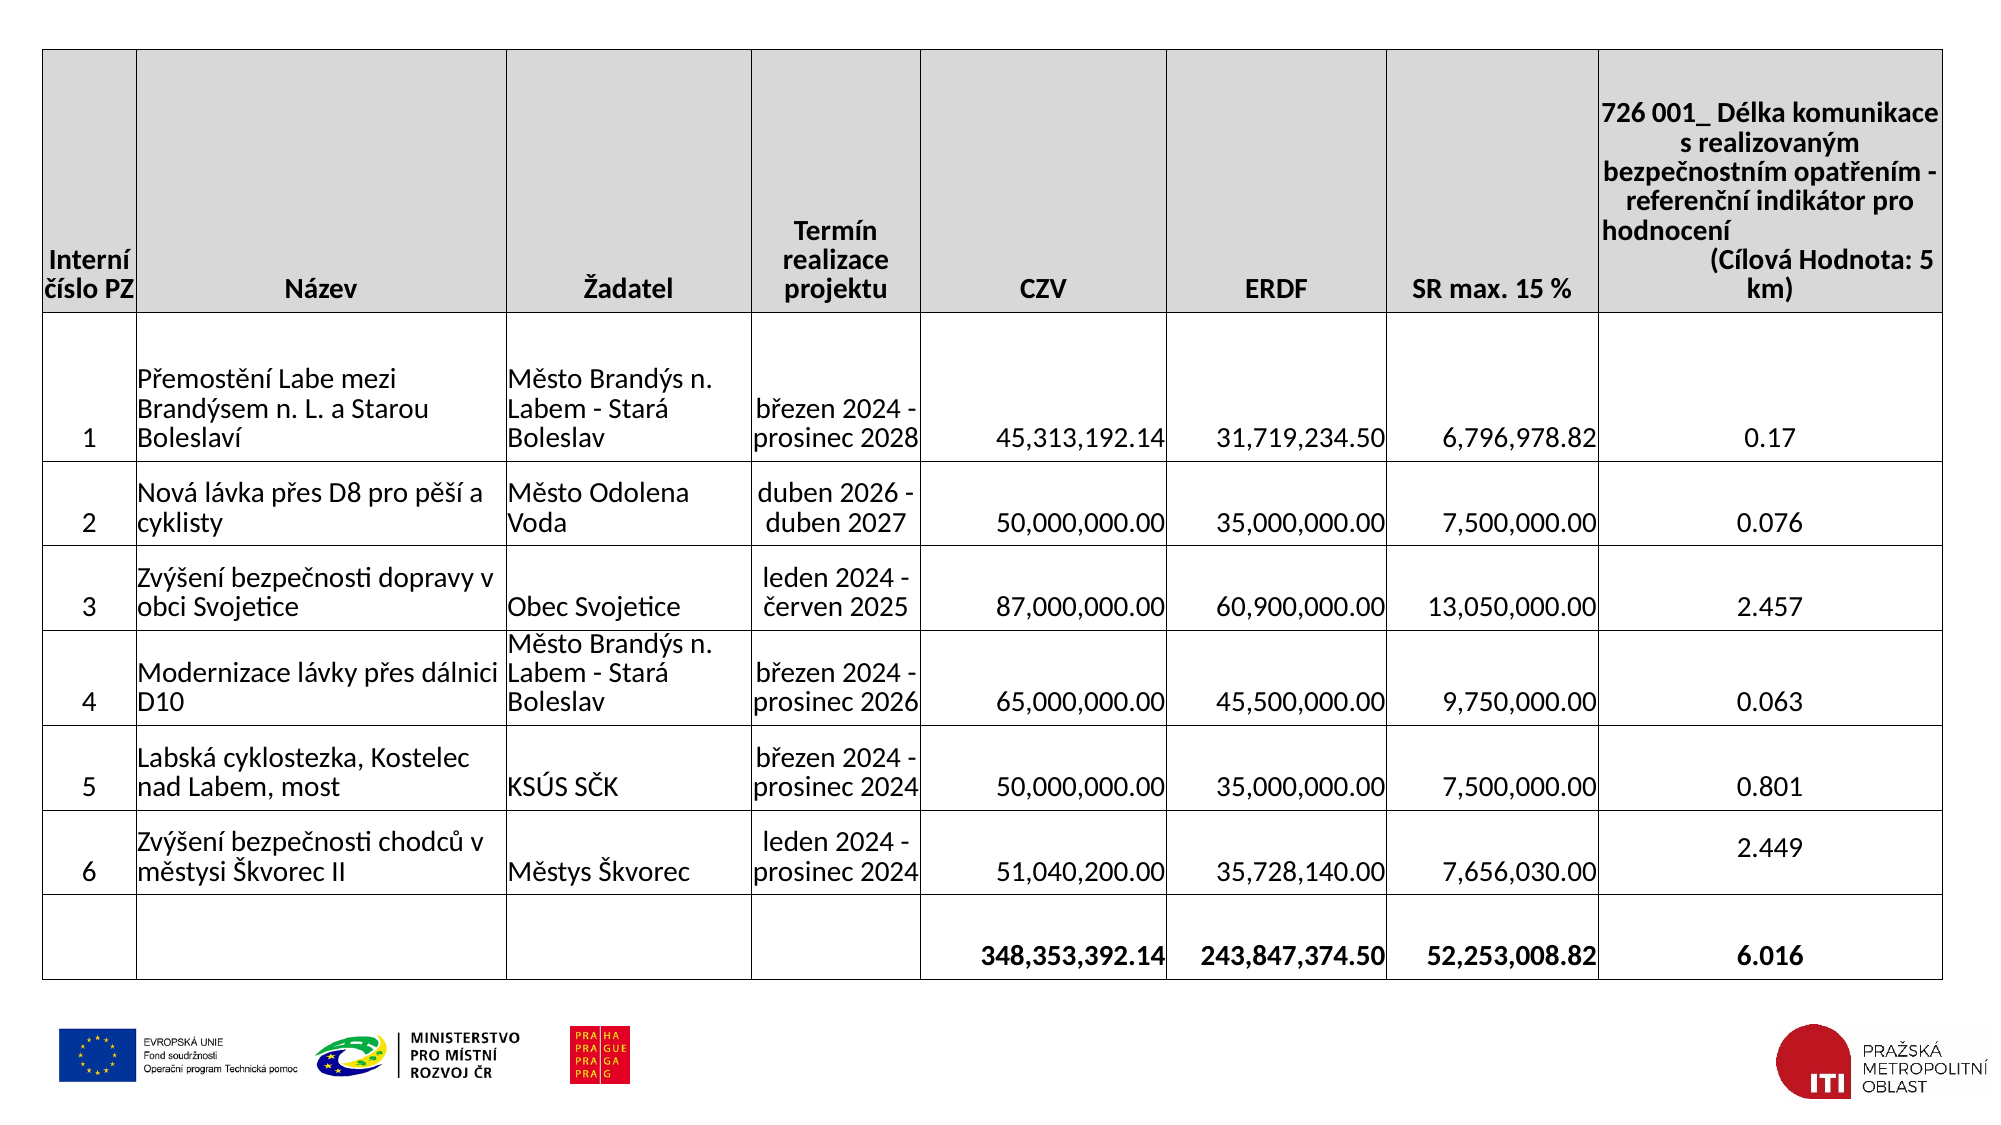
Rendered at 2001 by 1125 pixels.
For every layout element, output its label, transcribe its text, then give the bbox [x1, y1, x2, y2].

table_cell 35,728,140.00 [1167, 811, 1386, 894]
table_cell leden 2024 - červen 2025 [752, 546, 920, 630]
table_header Žadatel [507, 50, 751, 312]
table_cell 6,796,978.82 [1387, 313, 1598, 461]
table_cell 50,000,000.00 [921, 726, 1166, 810]
table_cell 0.063 [1599, 631, 1942, 725]
table_header Interní číslo PZ [43, 50, 136, 312]
table_header 726 001_ Délka komunikace s realizovaným bezpečnostním opatřením - referenční indikátor pro hodnocení (Cílová Hodnota: 5 km) [1599, 50, 1942, 312]
table_cell březen 2024 - prosinec 2024 [752, 726, 920, 810]
table_cell 5 [43, 726, 136, 810]
table_cell Městys Škvorec [507, 811, 751, 894]
table_cell 2 [43, 462, 136, 545]
table_cell [137, 895, 506, 979]
table_cell leden 2024 - prosinec 2024 [752, 811, 920, 894]
table_cell 87,000,000.00 [921, 546, 1166, 630]
table_header ERDF [1167, 50, 1386, 312]
table_cell duben 2026 - duben 2027 [752, 462, 920, 545]
table_cell 7,500,000.00 [1387, 462, 1598, 545]
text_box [42, 1011, 630, 1099]
table_cell 45,313,192.14 [921, 313, 1166, 461]
table_header Název [137, 50, 506, 312]
table_header CZV [921, 50, 1166, 312]
table_cell březen 2024 - prosinec 2026 [752, 631, 920, 725]
table_cell Zvýšení bezpečnosti chodců v městysi Škvorec II [137, 811, 506, 894]
table_cell [752, 895, 920, 979]
table_cell 35,000,000.00 [1167, 726, 1386, 810]
table_cell 243,847,374.50 [1167, 895, 1386, 979]
table_cell 0.17 [1599, 313, 1942, 461]
table_cell 4 [43, 631, 136, 725]
table_cell 7,656,030.00 [1387, 811, 1598, 894]
picture [1776, 1024, 1988, 1099]
table_cell 35,000,000.00 [1167, 462, 1386, 545]
table_header Termín realizace projektu [752, 50, 920, 312]
table_cell Město Brandýs n. Labem - Stará Boleslav [507, 631, 751, 725]
table_cell 60,900,000.00 [1167, 546, 1386, 630]
table_cell 0.076 [1599, 462, 1942, 545]
table_cell Zvýšení bezpečnosti dopravy v obci Svojetice [137, 546, 506, 630]
table_cell Přemostění Labe mezi Brandýsem n. L. a Starou Boleslaví [137, 313, 506, 461]
table_cell 51,040,200.00 [921, 811, 1166, 894]
table_cell Labská cyklostezka, Kostelec nad Labem, most [137, 726, 506, 810]
table_cell 45,500,000.00 [1167, 631, 1386, 725]
table_cell 13,050,000.00 [1387, 546, 1598, 630]
table_cell 1 [43, 313, 136, 461]
table_cell Město Brandýs n. Labem - Stará Boleslav [507, 313, 751, 461]
table_cell 0.801 [1599, 726, 1942, 810]
table_cell 348,353,392.14 [921, 895, 1166, 979]
table_cell 6.016 [1599, 895, 1942, 979]
table_cell [507, 895, 751, 979]
table_cell 7,500,000.00 [1387, 726, 1598, 810]
table_cell 2.449 [1599, 811, 1942, 894]
table_cell Město Odolena Voda [507, 462, 751, 545]
table_cell Obec Svojetice [507, 546, 751, 630]
table_cell Modernizace lávky přes dálnici D10 [137, 631, 506, 725]
table_cell 6 [43, 811, 136, 894]
table_cell 9,750,000.00 [1387, 631, 1598, 725]
table_cell [43, 895, 136, 979]
table_cell KSÚS SČK [507, 726, 751, 810]
table_cell 50,000,000.00 [921, 462, 1166, 545]
table_cell Nová lávka přes D8 pro pěší a cyklisty [137, 462, 506, 545]
table_cell 31,719,234.50 [1167, 313, 1386, 461]
table_cell 2.457 [1599, 546, 1942, 630]
table_cell 65,000,000.00 [921, 631, 1166, 725]
table_cell březen 2024 - prosinec 2028 [752, 313, 920, 461]
table_cell 3 [43, 546, 136, 630]
table_cell 52,253,008.82 [1387, 895, 1598, 979]
table_header SR max. 15 % [1387, 50, 1598, 312]
